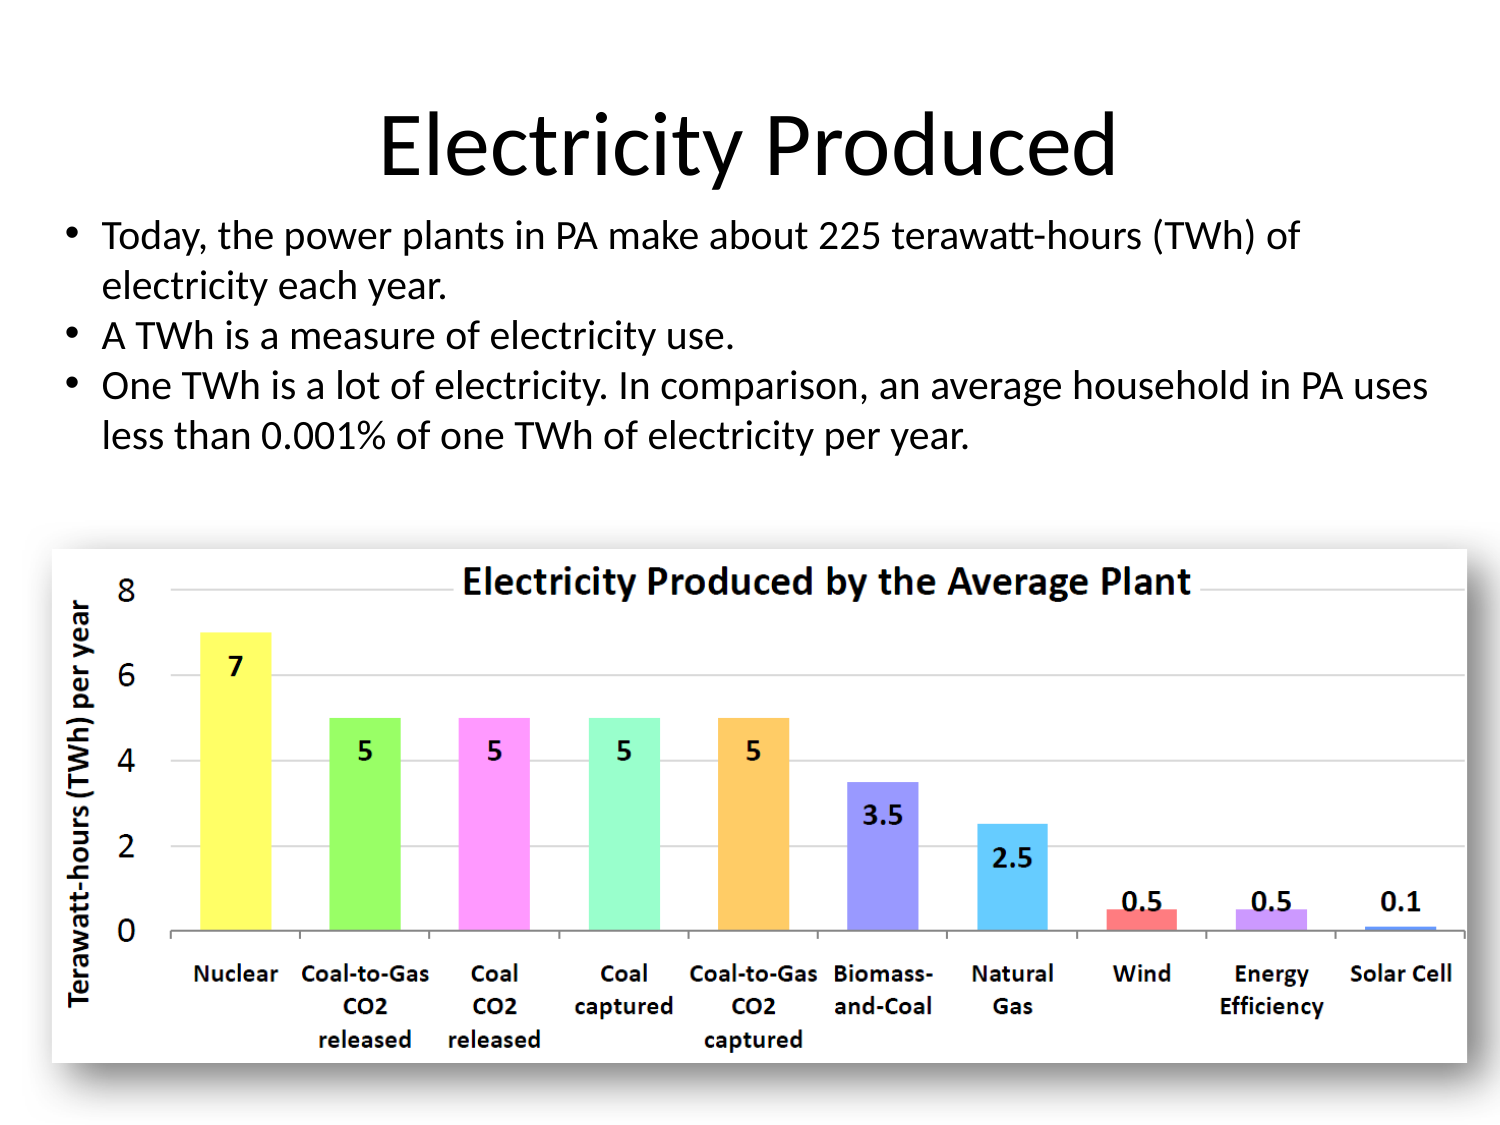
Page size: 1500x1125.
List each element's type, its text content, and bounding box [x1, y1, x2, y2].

picture [51, 549, 1468, 1063]
title Electricity Produced [75, 45, 1425, 200]
text_box Today, the power plants in PA make about 225 terawatt-hours (TWh) of electricity each year. A TWh is a measure of electricity use. One TWh is a lot of electricity. In comparison, an average household in PA uses less than 0.001% of one TWh of electricity per year. [50, 200, 1450, 465]
